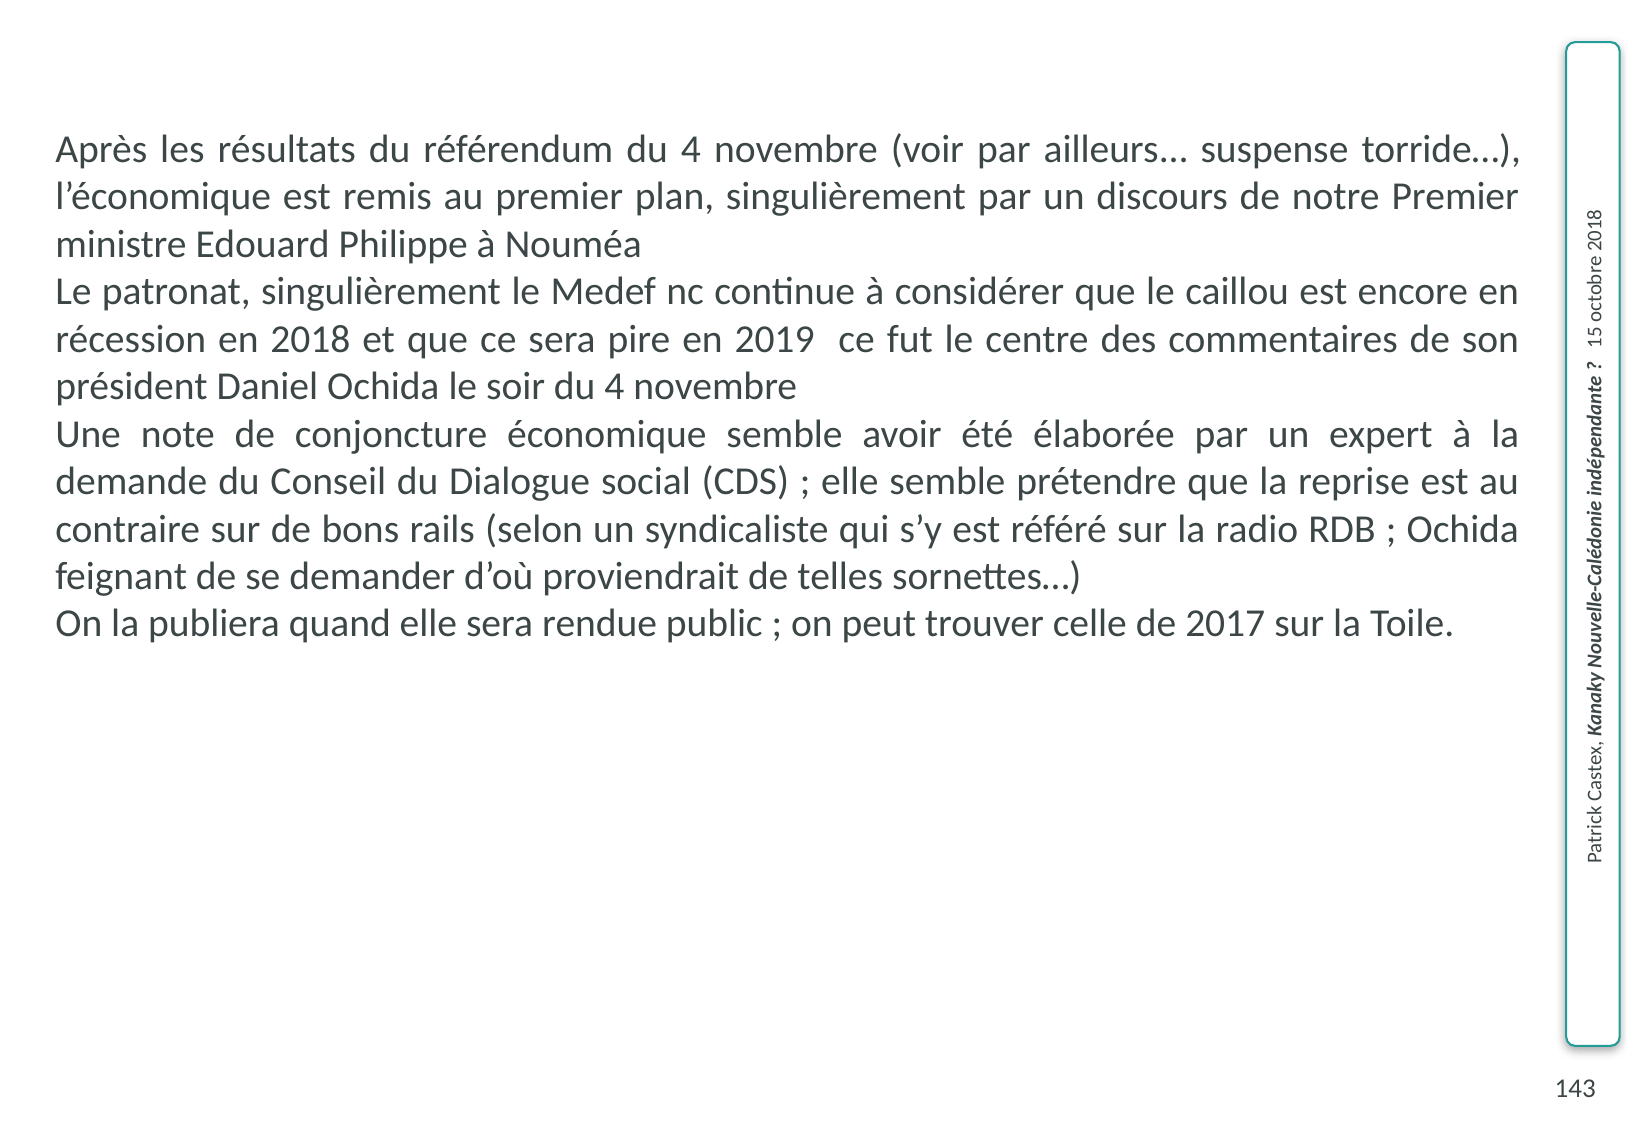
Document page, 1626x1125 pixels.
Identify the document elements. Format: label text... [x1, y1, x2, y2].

list Après les résultats du référendum du 4 novembre (voir par ailleurs… suspense torride…), l’économique est remis au premier plan, singulièrement par un discours de notre Premier ministre Edouard Philippe à Nouméa Le patronat, singulièrement le Medef nc continue à considérer que le caillou est encore en récession en 2018 et que ce sera pire en 2019 ce fut le centre des commentaires de son président Daniel Ochida le soir du 4 novembre Une note de conjoncture économique semble avoir été élaborée par un expert à la demande du Conseil du Dialogue social (CDS) ; elle semble prétendre que la reprise est au contraire sur de bons rails (selon un syndicaliste qui s’y est référé sur la radio RDB ; Ochida feignant de se demander d’où proviendrait de telles sornettes…) On la publiera quand elle sera rendue public ; on peut trouver celle de 2017 sur la Toile. [40, 67, 1537, 1072]
